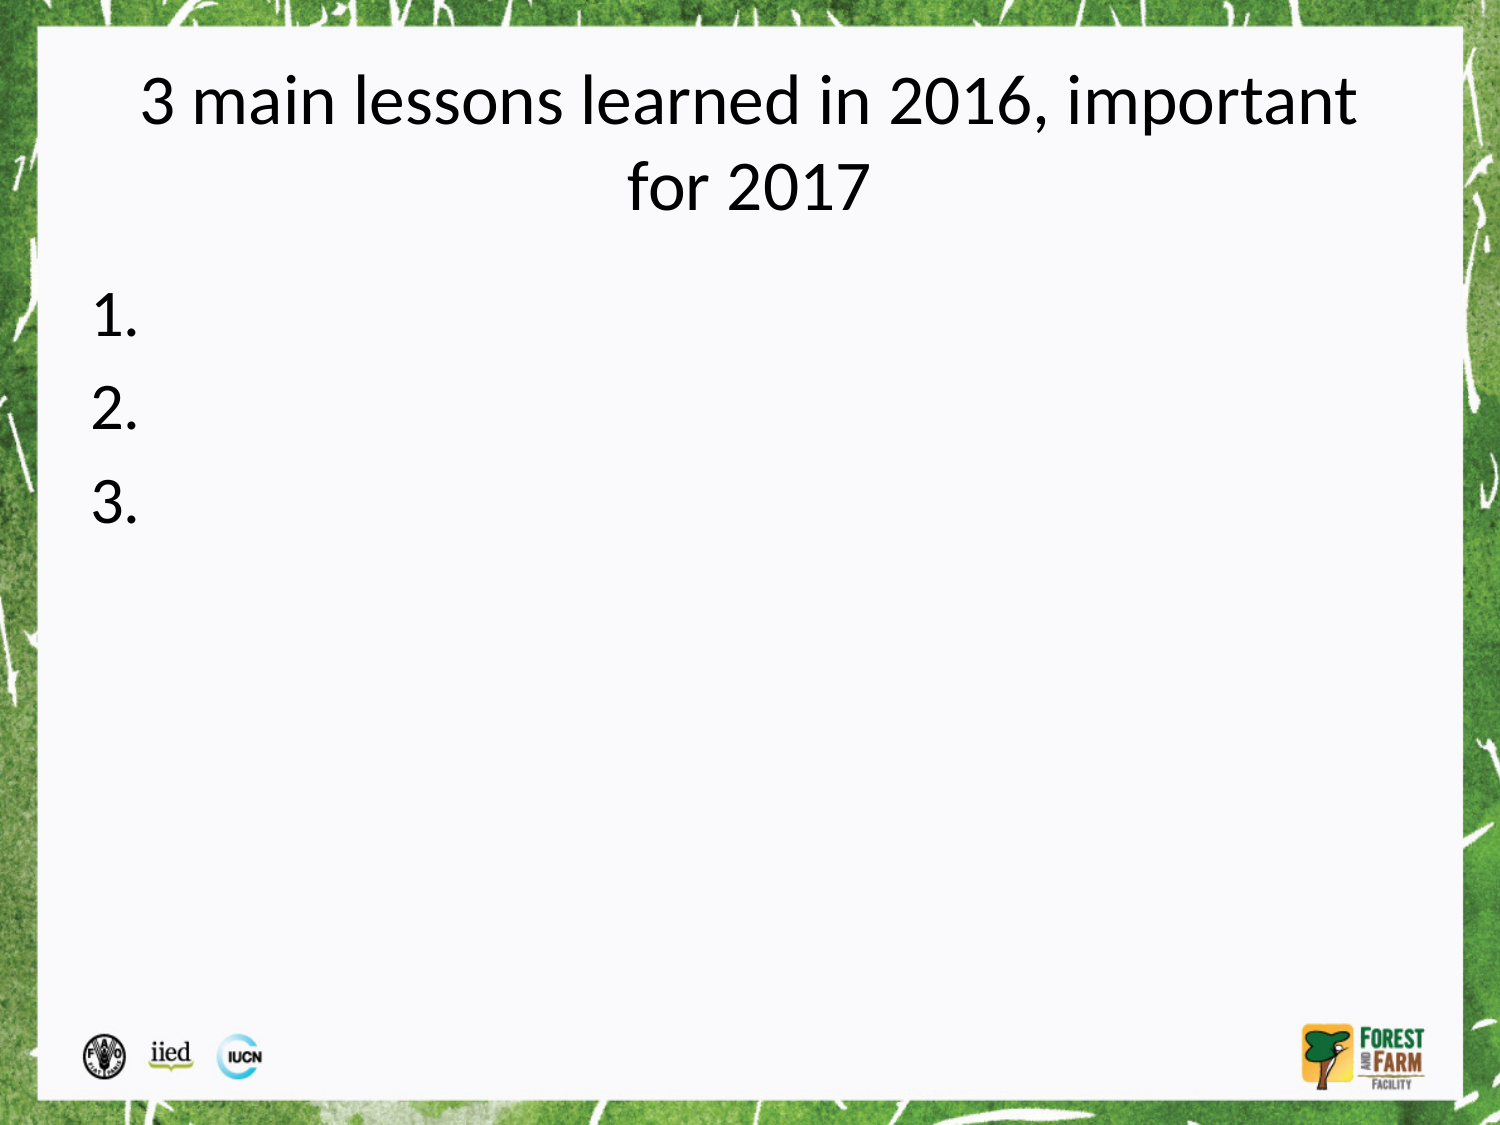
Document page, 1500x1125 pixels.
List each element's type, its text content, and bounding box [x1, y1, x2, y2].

picture [0, 0, 1500, 1125]
title 3 main lessons learned in 2016, important for 2017 [75, 45, 1425, 233]
list 1. 2. 3. [75, 262, 1425, 1005]
